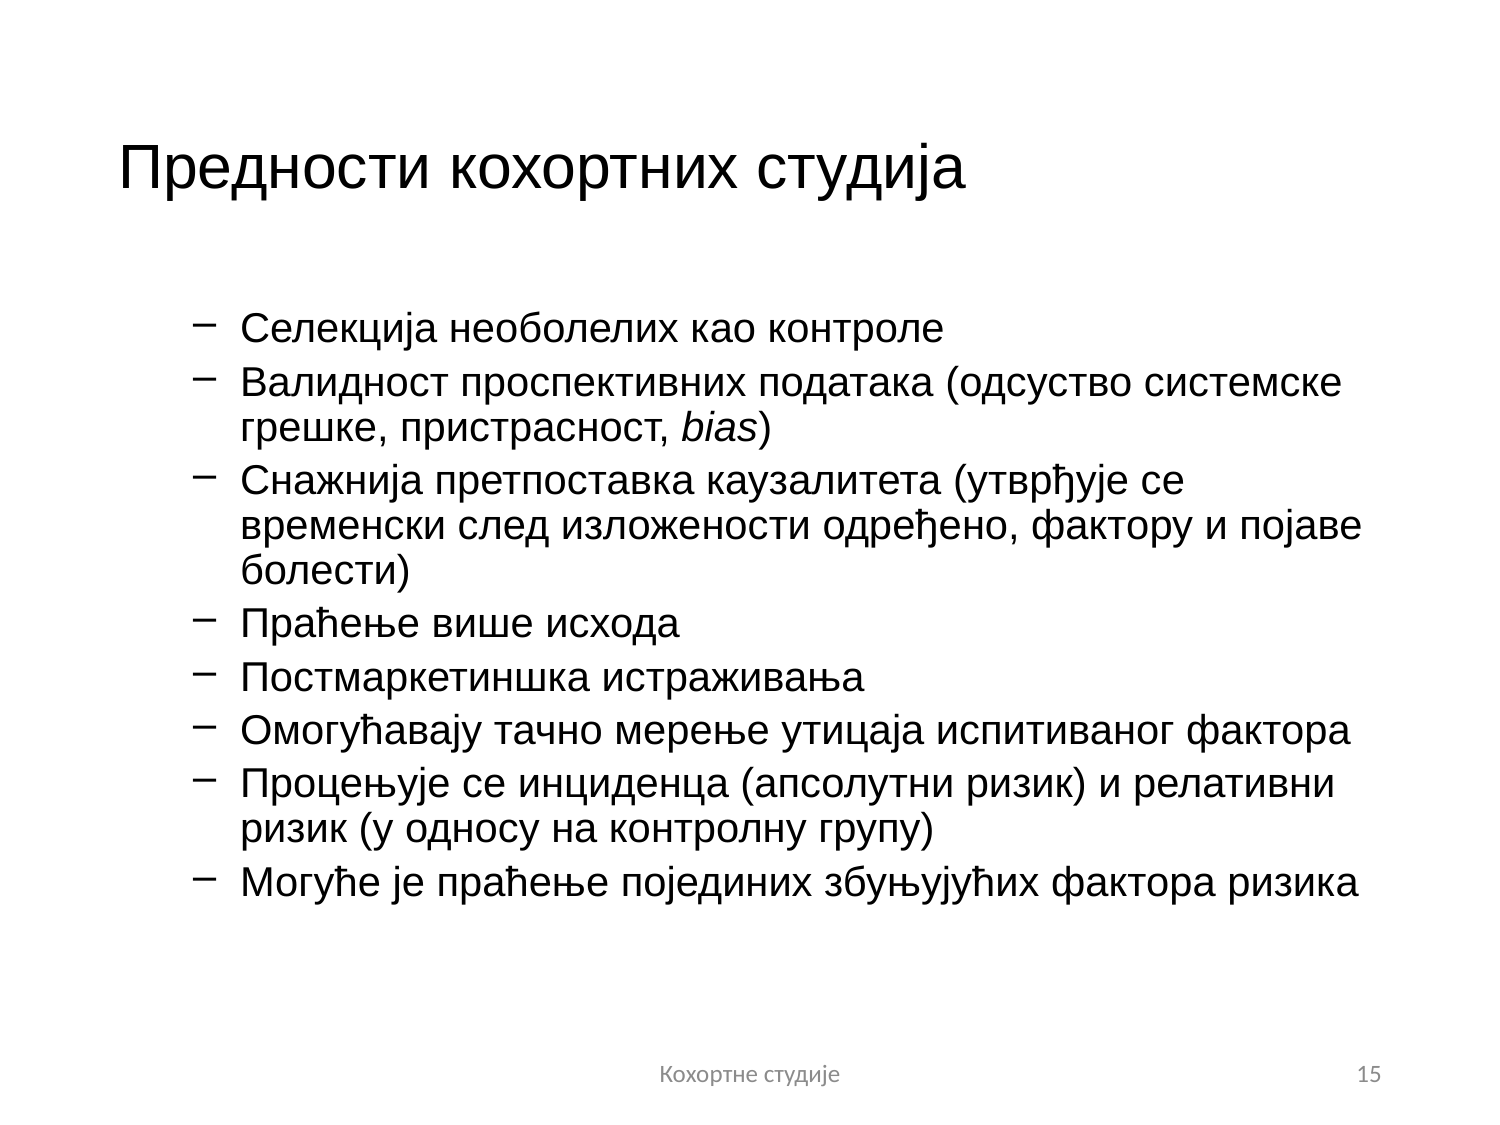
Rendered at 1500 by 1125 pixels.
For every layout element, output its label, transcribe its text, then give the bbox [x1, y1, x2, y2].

title Предности кохортних студија [103, 59, 1397, 278]
slide_number 15 [1059, 1042, 1397, 1103]
footer Кохортне студије [496, 1042, 1004, 1103]
list Селекција необолелих као контроле Валидност проспективних података (одсуство системске грешке, пристрасност, bias) Снажнија претпоставка каузалитета (утврђује се временски след изложености одређено, фактору и појаве болести) Праћење више исхода Постмаркетиншка истраживања Омогућавају тачно мерење утицаја испитиваног фактора Процењује се инциденца (апсолутни ризик) и релативни ризик (у односу на контролну групу) Могуће је праћење појединих збуњујућих фактора ризика [103, 299, 1397, 1014]
